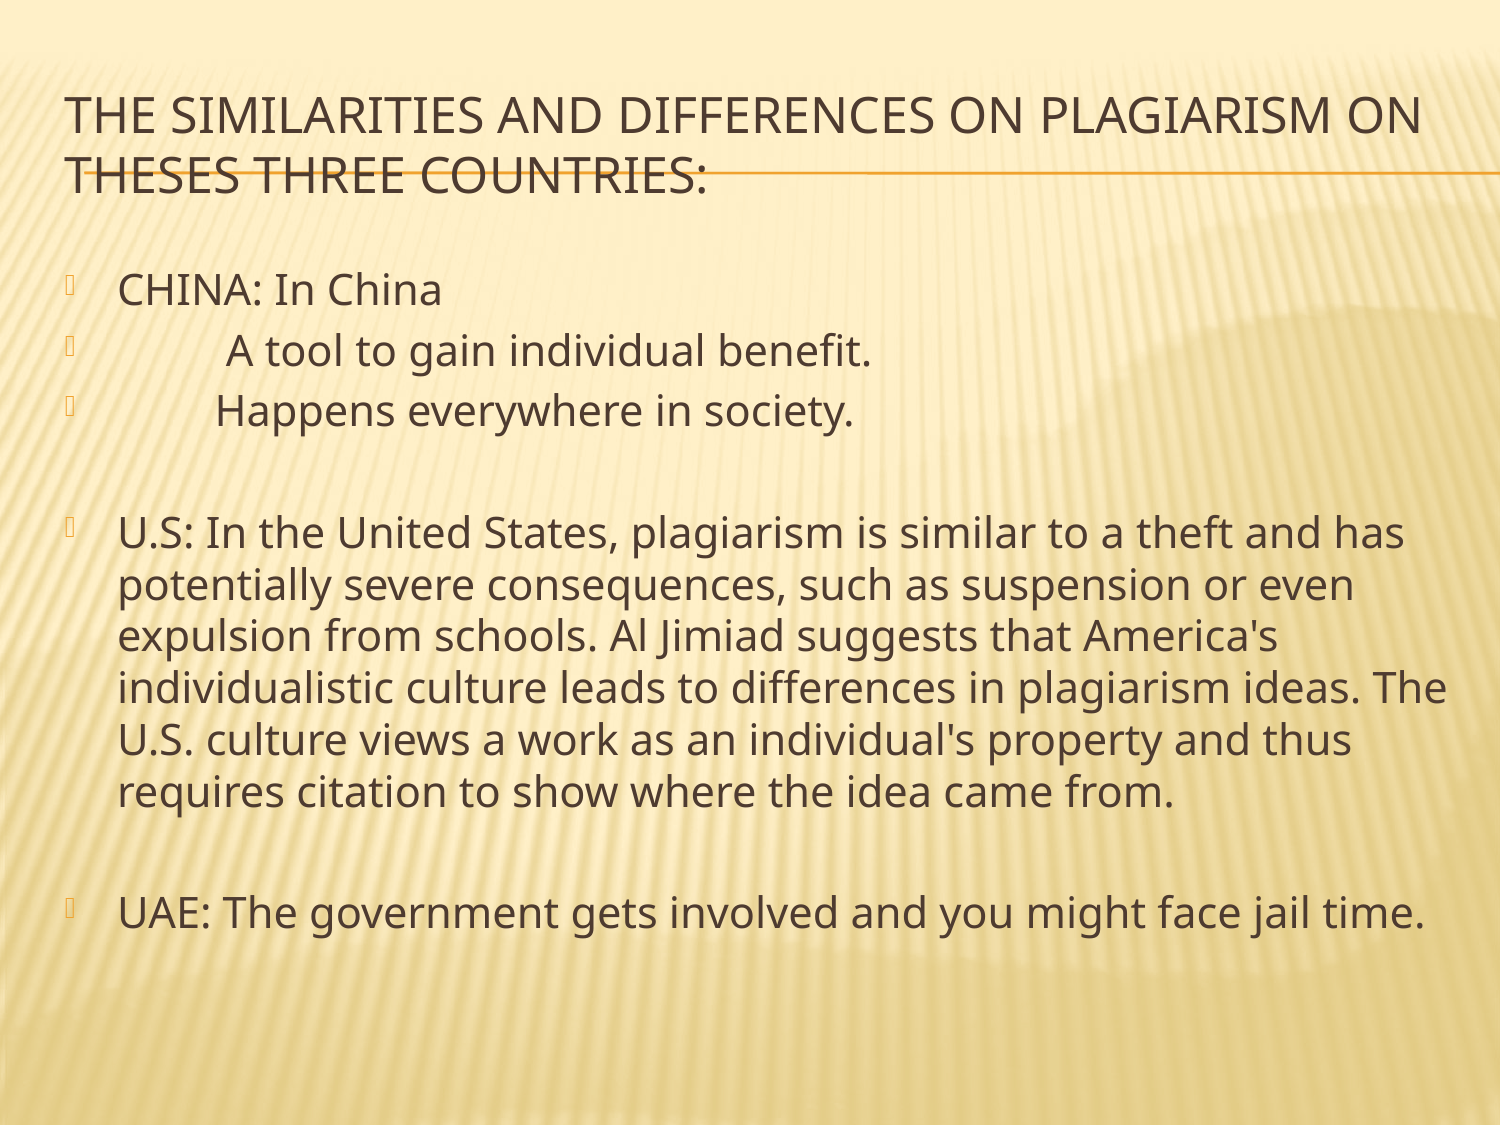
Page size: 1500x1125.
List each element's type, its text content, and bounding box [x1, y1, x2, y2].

list CHINA: In China A tool to gain individual benefit. Happens everywhere in society. U.S: In the United States, plagiarism is similar to a theft and has potentially severe consequences, such as suspension or even expulsion from schools. Al Jimiad suggests that America's individualistic culture leads to differences in plagiarism ideas. The U.S. culture views a work as an individual's property and thus requires citation to show where the idea came from. UAE: The government gets involved and you might face jail time. [50, 254, 1475, 998]
title The similarities and differences on plagiarism on theses three countries: [50, 75, 1475, 213]
